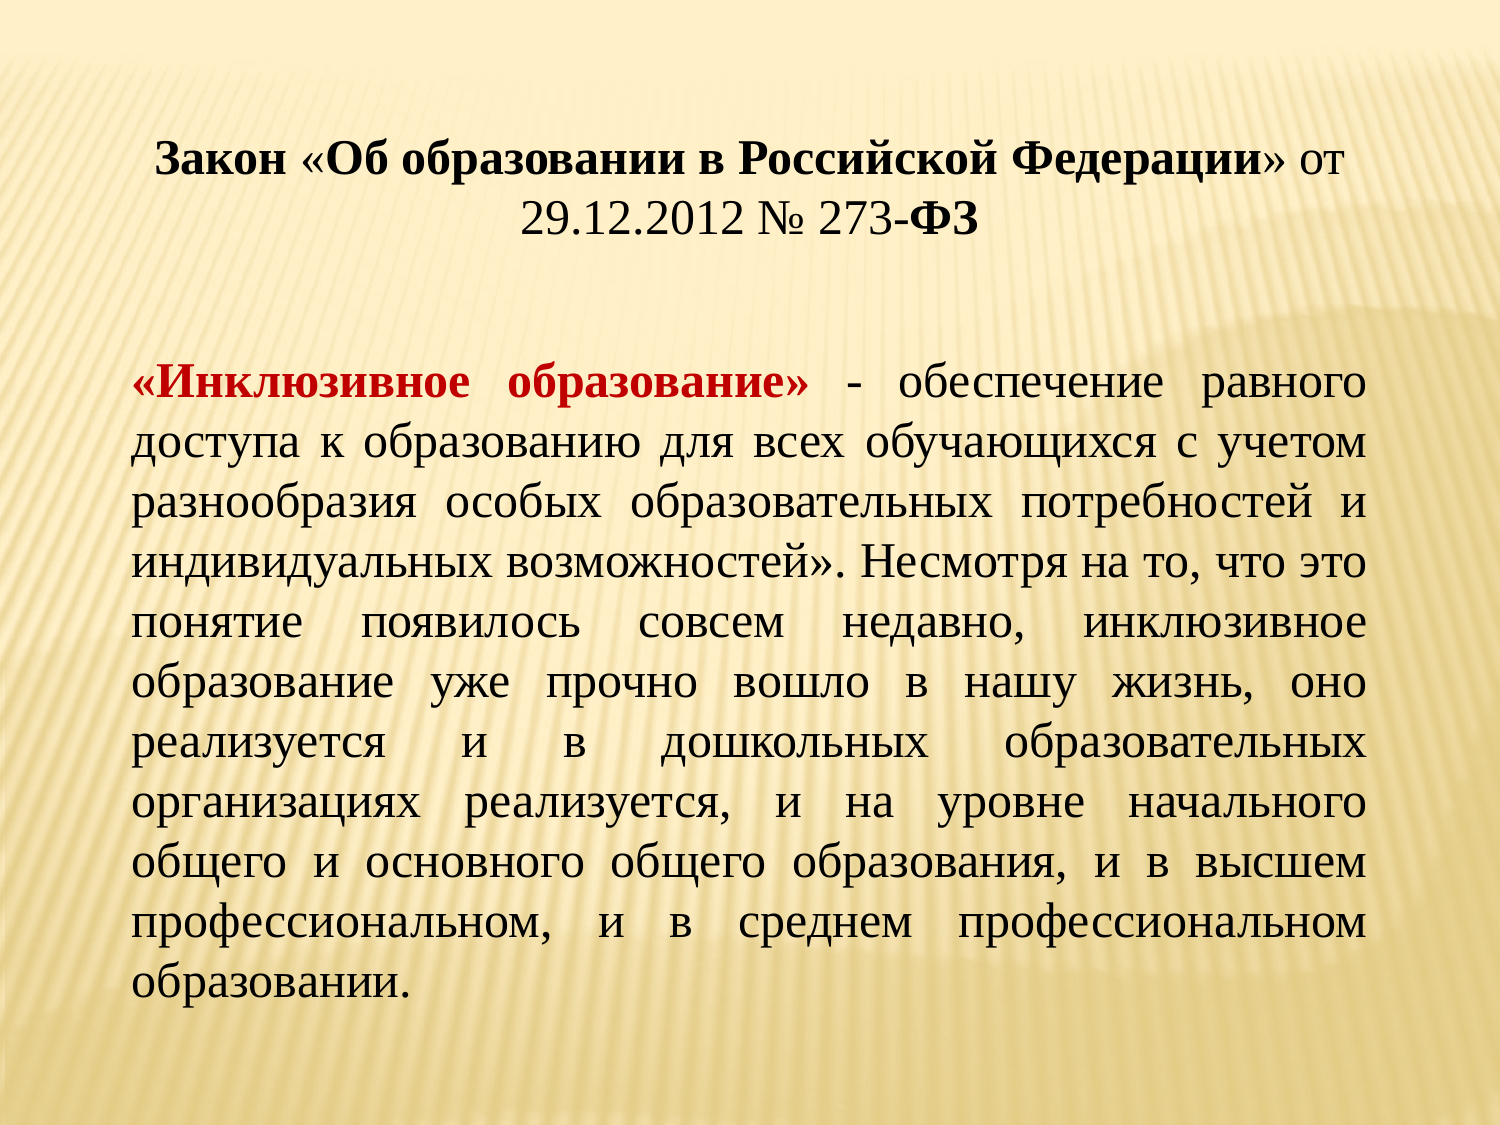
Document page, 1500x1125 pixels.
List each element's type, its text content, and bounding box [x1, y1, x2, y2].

text_box Закон «Об образовании в Российской Федерации» от 29.12.2012 № 273-ФЗ [117, 117, 1383, 252]
text_box «Инклюзивное образование» - обеспечение равного доступа к образованию для всех обучающихся с учетом разнообразия особых образовательных потребностей и индивидуальных возможностей». Несмотря на то, что это понятие появилось совсем недавно, инклюзивное образование уже прочно вошло в нашу жизнь, оно реализуется и в дошкольных образовательных организациях реализуется, и на уровне начального общего и основного общего образования, и в высшем профессиональном, и в среднем профессиональном образовании. [117, 339, 1383, 1065]
